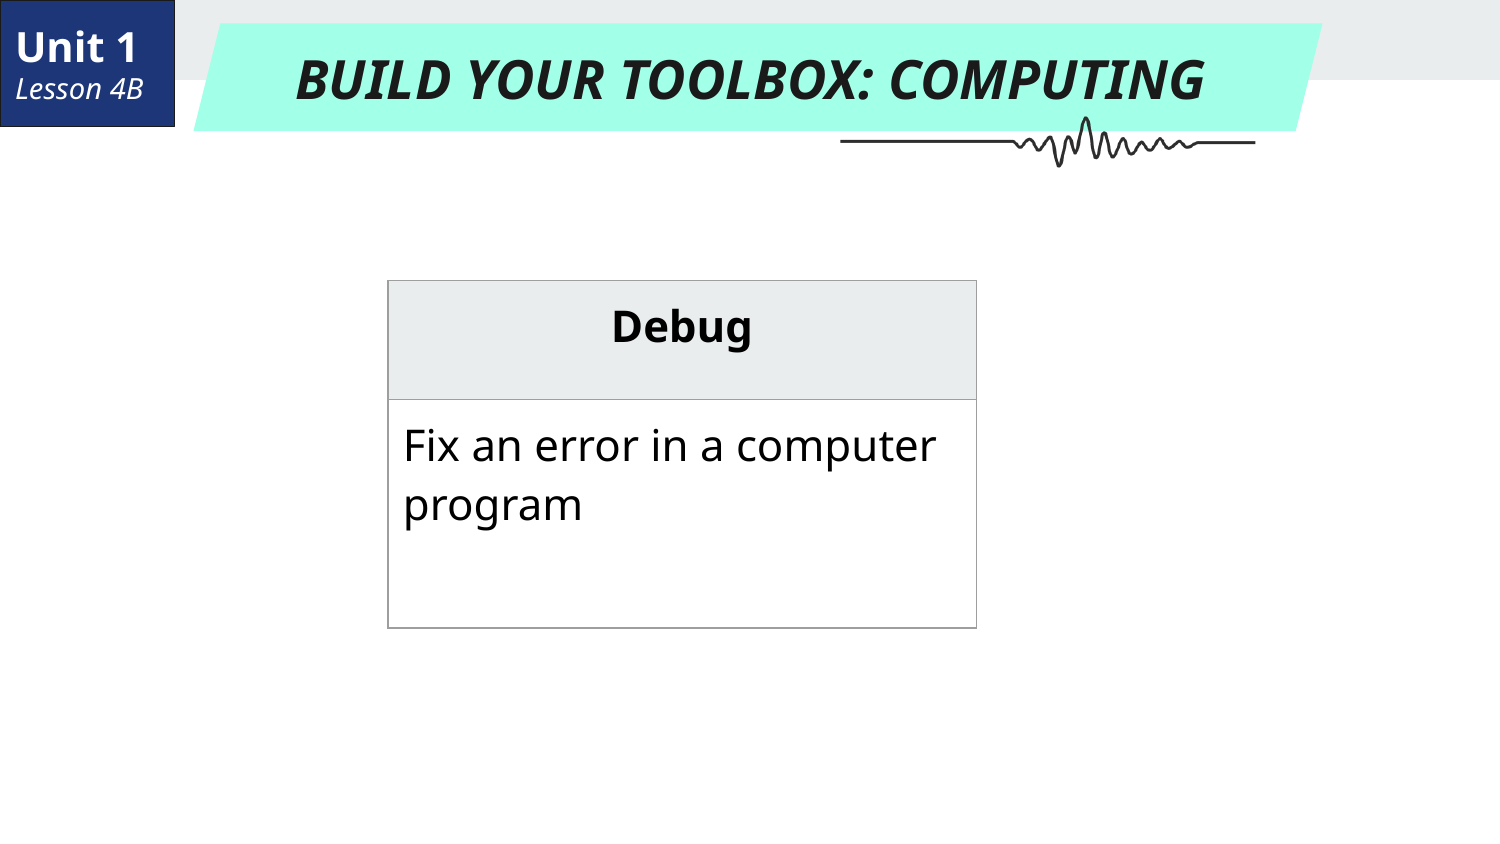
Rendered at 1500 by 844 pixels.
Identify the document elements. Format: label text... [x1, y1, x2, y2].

text_box [193, 125, 835, 132]
text_box Unit 1 Lesson 4B [0, 0, 175, 127]
text_box [218, 23, 1323, 30]
title BUILD YOUR TOOLBOX: COMPUTING [175, 30, 1457, 125]
picture [840, 108, 1256, 172]
text_box [1260, 125, 1298, 132]
table_header Debug [389, 281, 976, 399]
table_cell Fix an error in a computer program [389, 400, 976, 627]
